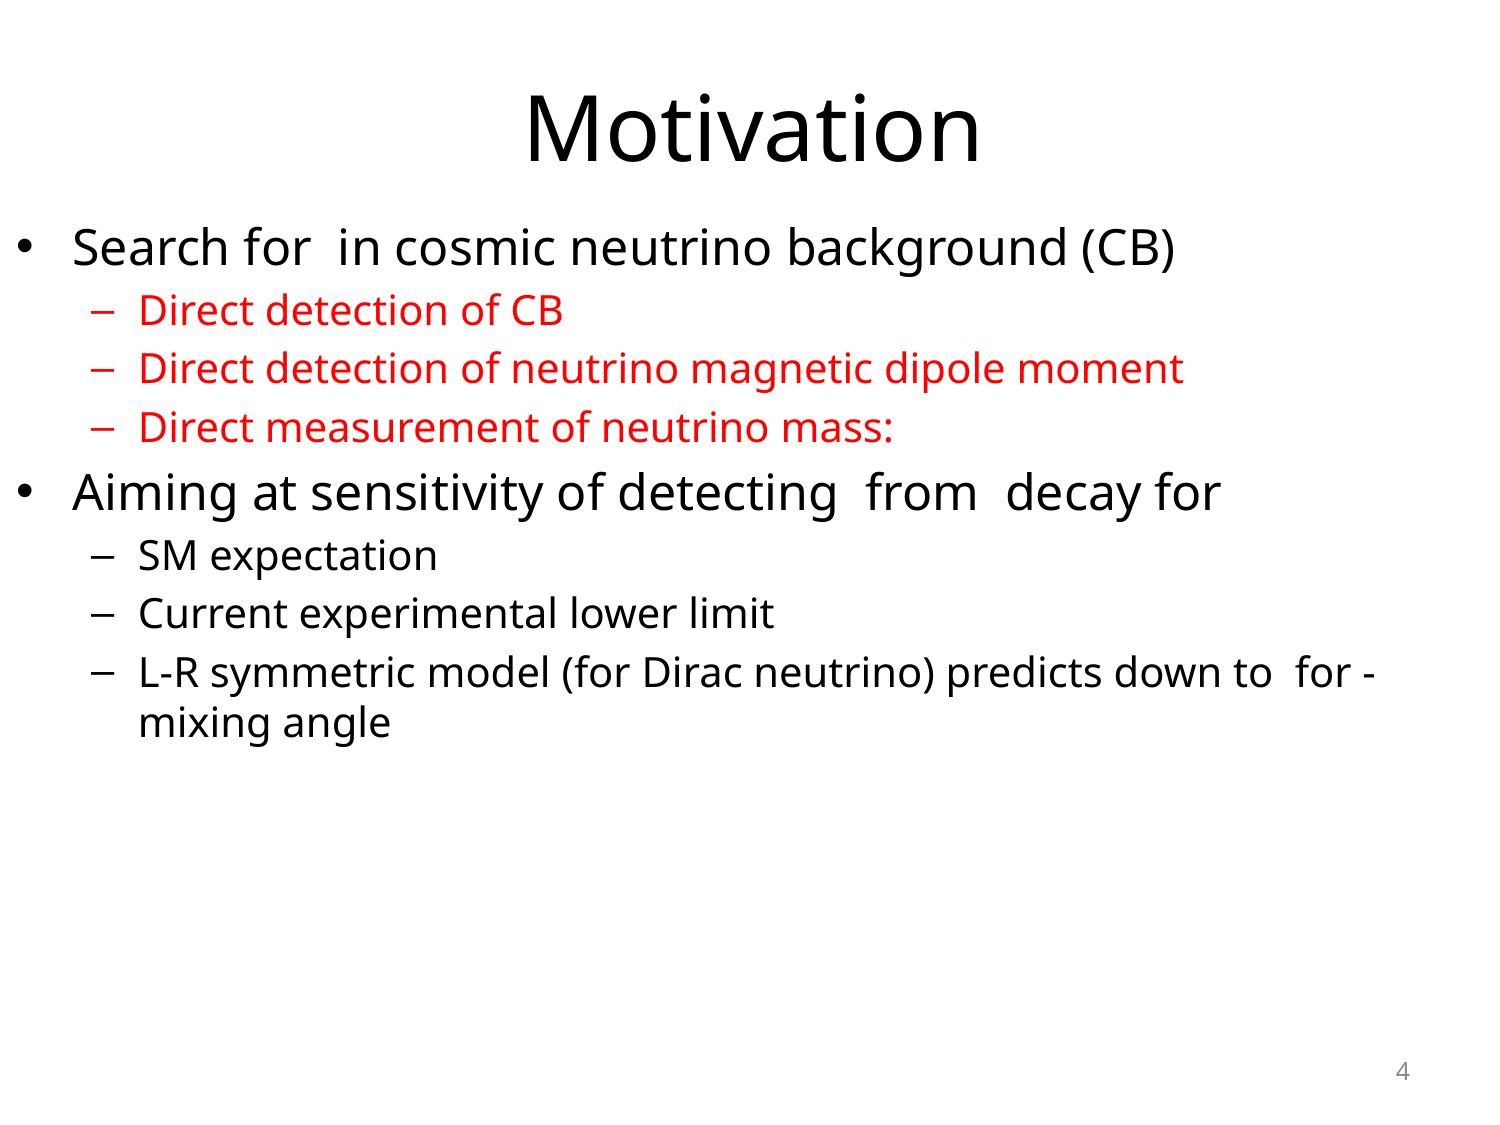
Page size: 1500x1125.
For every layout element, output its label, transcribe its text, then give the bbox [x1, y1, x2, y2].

slide_number 4 [1074, 1042, 1425, 1103]
title Motivation [78, 30, 1429, 219]
